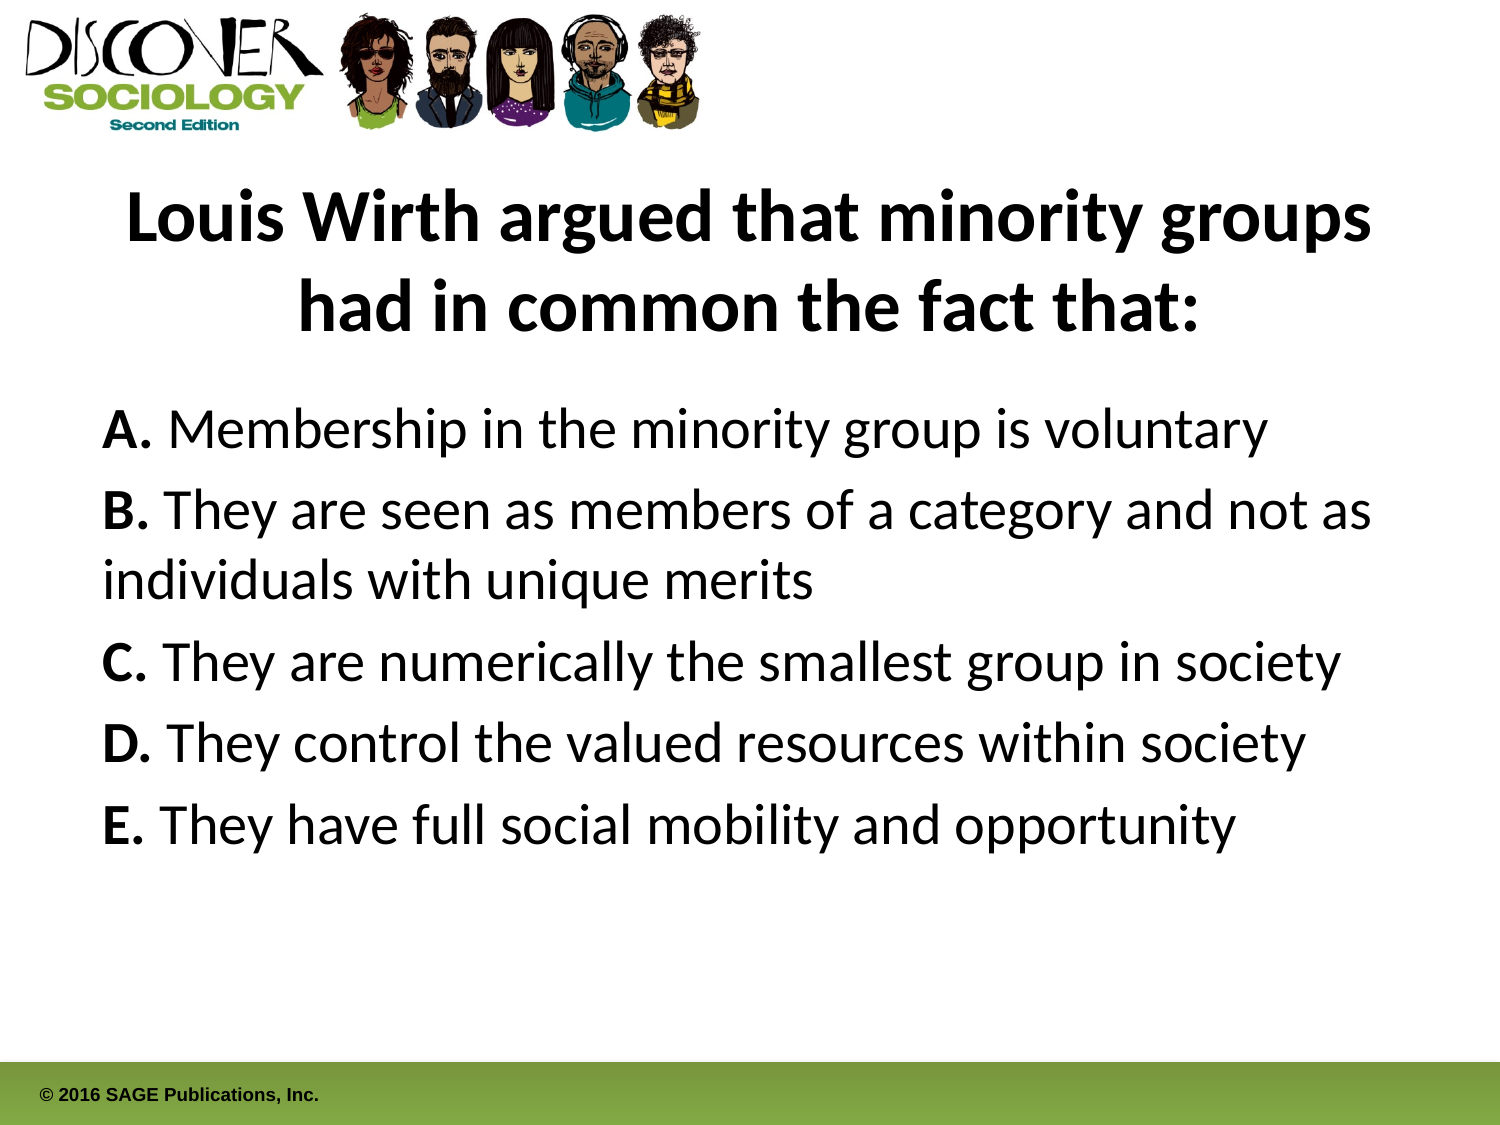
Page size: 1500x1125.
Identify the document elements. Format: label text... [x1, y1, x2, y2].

picture [0, 0, 1500, 1062]
list A. Membership in the minority group is voluntary B. They are seen as members of a category and not as individuals with unique merits C. They are numerically the smallest group in society D. They control the valued resources within society E. They have full social mobility and opportunity [87, 382, 1438, 1125]
title Louis Wirth argued that minority groups had in common the fact that: [75, 162, 1425, 350]
